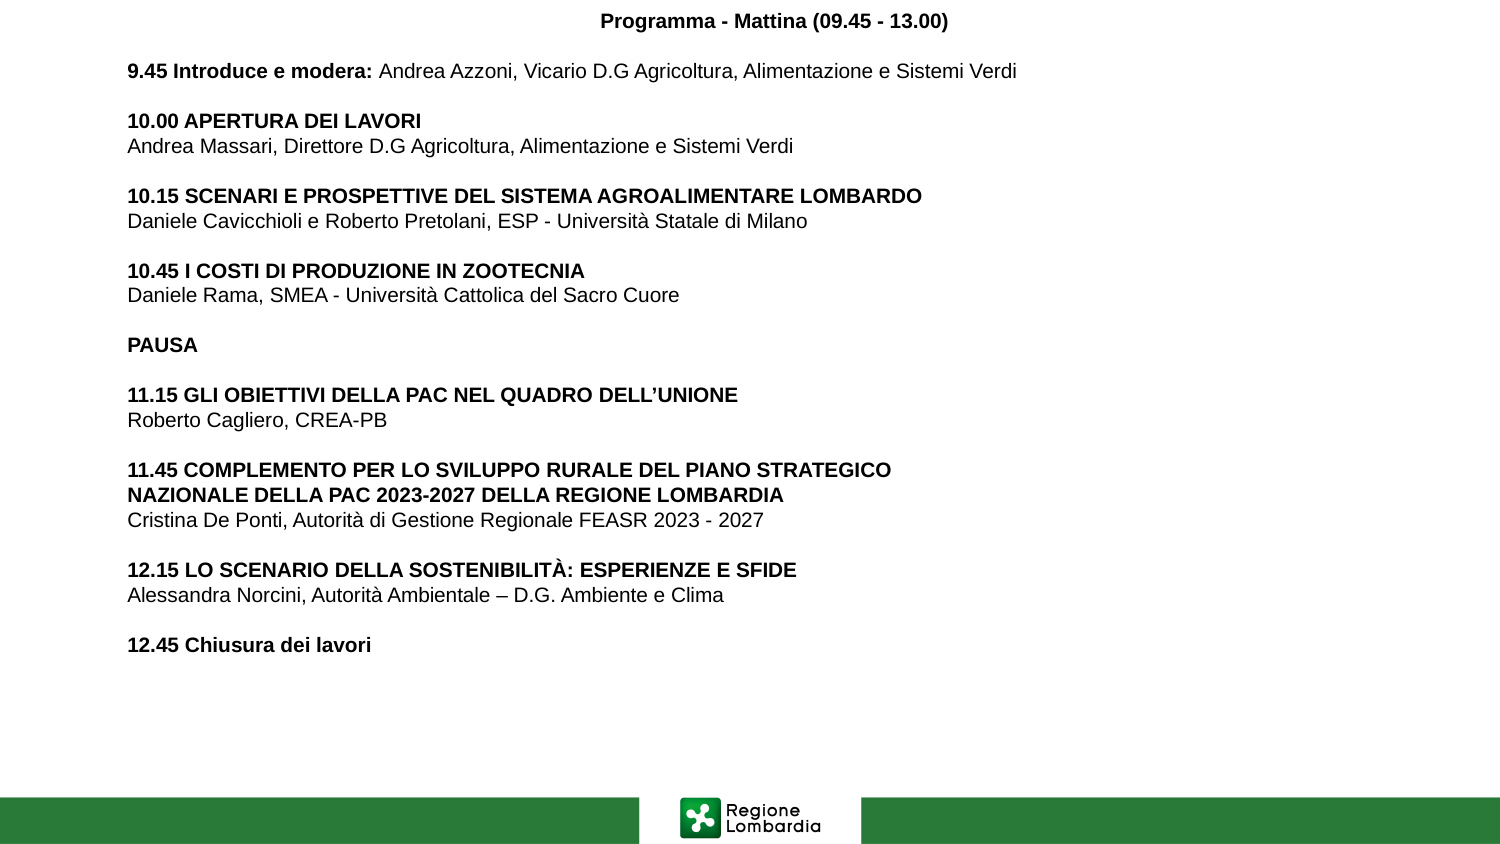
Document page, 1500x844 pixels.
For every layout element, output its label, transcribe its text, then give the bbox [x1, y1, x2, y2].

picture [0, 0, 1500, 844]
subtitle Programma - Mattina (09.45 - 13.00) 9.45 Introduce e modera: Andrea Azzoni, Vicario D.G Agricoltura, Alimentazione e Sistemi Verdi 10.00 APERTURA DEI LAVORI Andrea Massari, Direttore D.G Agricoltura, Alimentazione e Sistemi Verdi 10.15 SCENARI E PROSPETTIVE DEL SISTEMA AGROALIMENTARE LOMBARDO Daniele Cavicchioli e Roberto Pretolani, ESP - Università Statale di Milano 10.45 I COSTI DI PRODUZIONE IN ZOOTECNIA Daniele Rama, SMEA - Università Cattolica del Sacro Cuore PAUSA 11.15 GLI OBIETTIVI DELLA PAC NEL QUADRO DELL’UNIONE Roberto Cagliero, CREA-PB 11.45 COMPLEMENTO PER LO SVILUPPO RURALE DEL PIANO STRATEGICO NAZIONALE DELLA PAC 2023-2027 DELLA REGIONE LOMBARDIA Cristina De Ponti, Autorità di Gestione Regionale FEASR 2023 - 2027 12.15 LO SCENARIO DELLA SOSTENIBILITÀ: ESPERIENZE E SFIDE Alessandra Norcini, Autorità Ambientale – D.G. Ambiente e Clima 12.45 Chiusura dei lavori [112, 0, 1443, 789]
